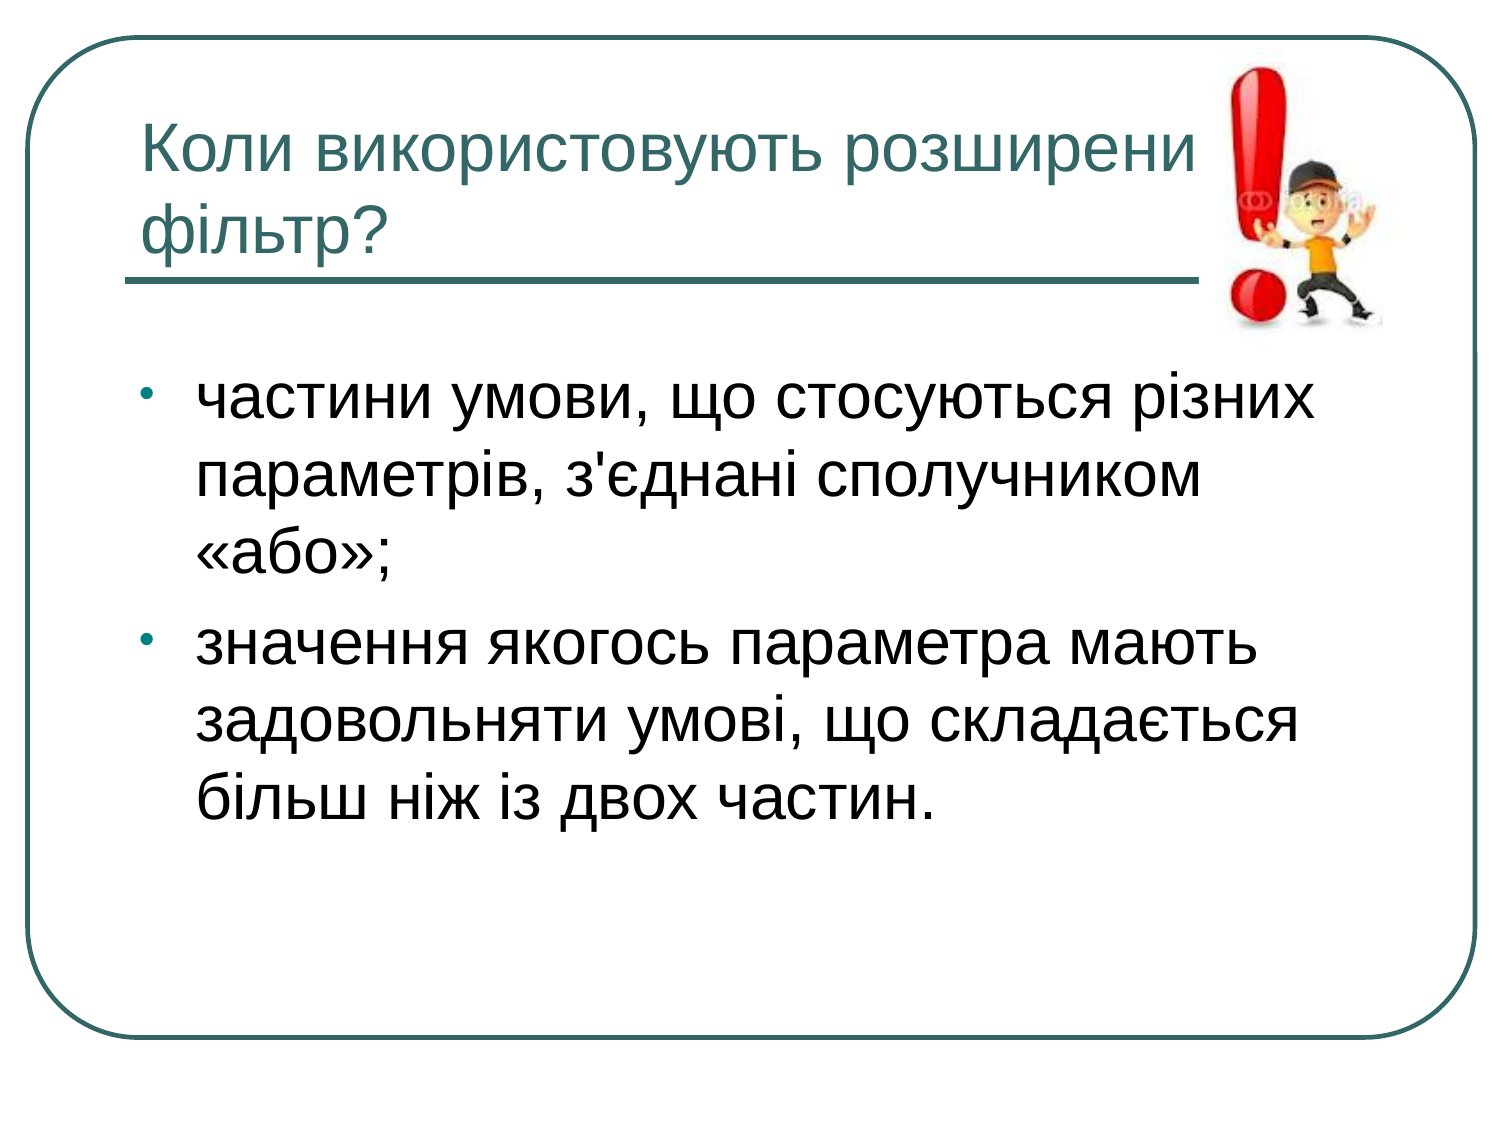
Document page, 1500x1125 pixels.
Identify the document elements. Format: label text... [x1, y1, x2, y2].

title Коли використовують розширений фільтр? [125, 87, 1198, 275]
list частини умови, що стосуються різних параметрів, з'єднані сполучником «або»; значення якогось параметра мають задовольняти умові, що складається більш ніж із двох частин. [123, 346, 1387, 1010]
text_box [1198, 48, 1401, 352]
